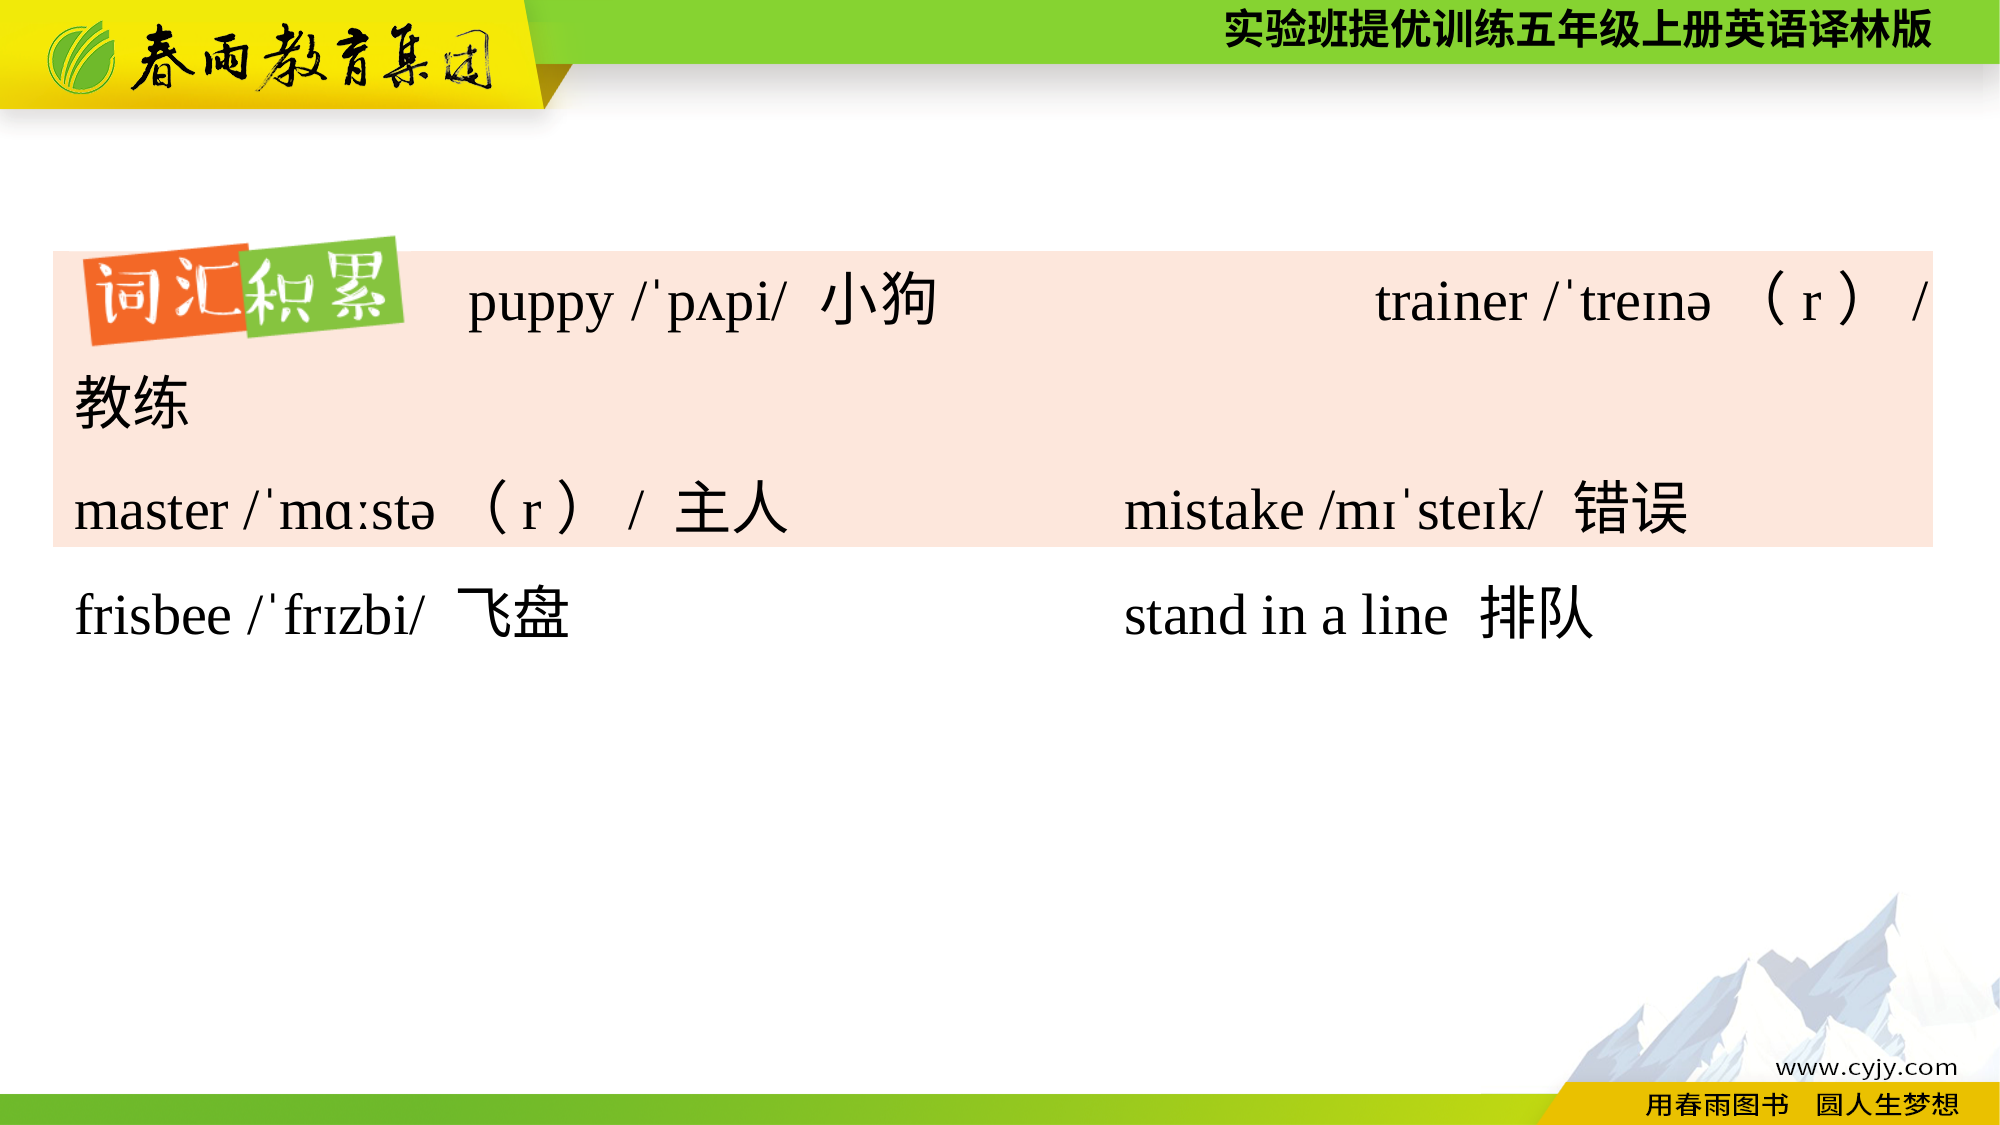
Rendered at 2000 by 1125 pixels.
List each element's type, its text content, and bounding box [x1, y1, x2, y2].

picture [0, 0, 2000, 1125]
list puppy /ˈpʌpi/ 小狗 trainer /ˈtreɪnə（r）/ 教练 master /ˈmɑːstə（r）/ 主人 mistake /mɪˈsteɪk/ 错误 frisbee /ˈfrɪzbi/ 飞盘 stand in a line 排队 [59, 219, 1944, 539]
